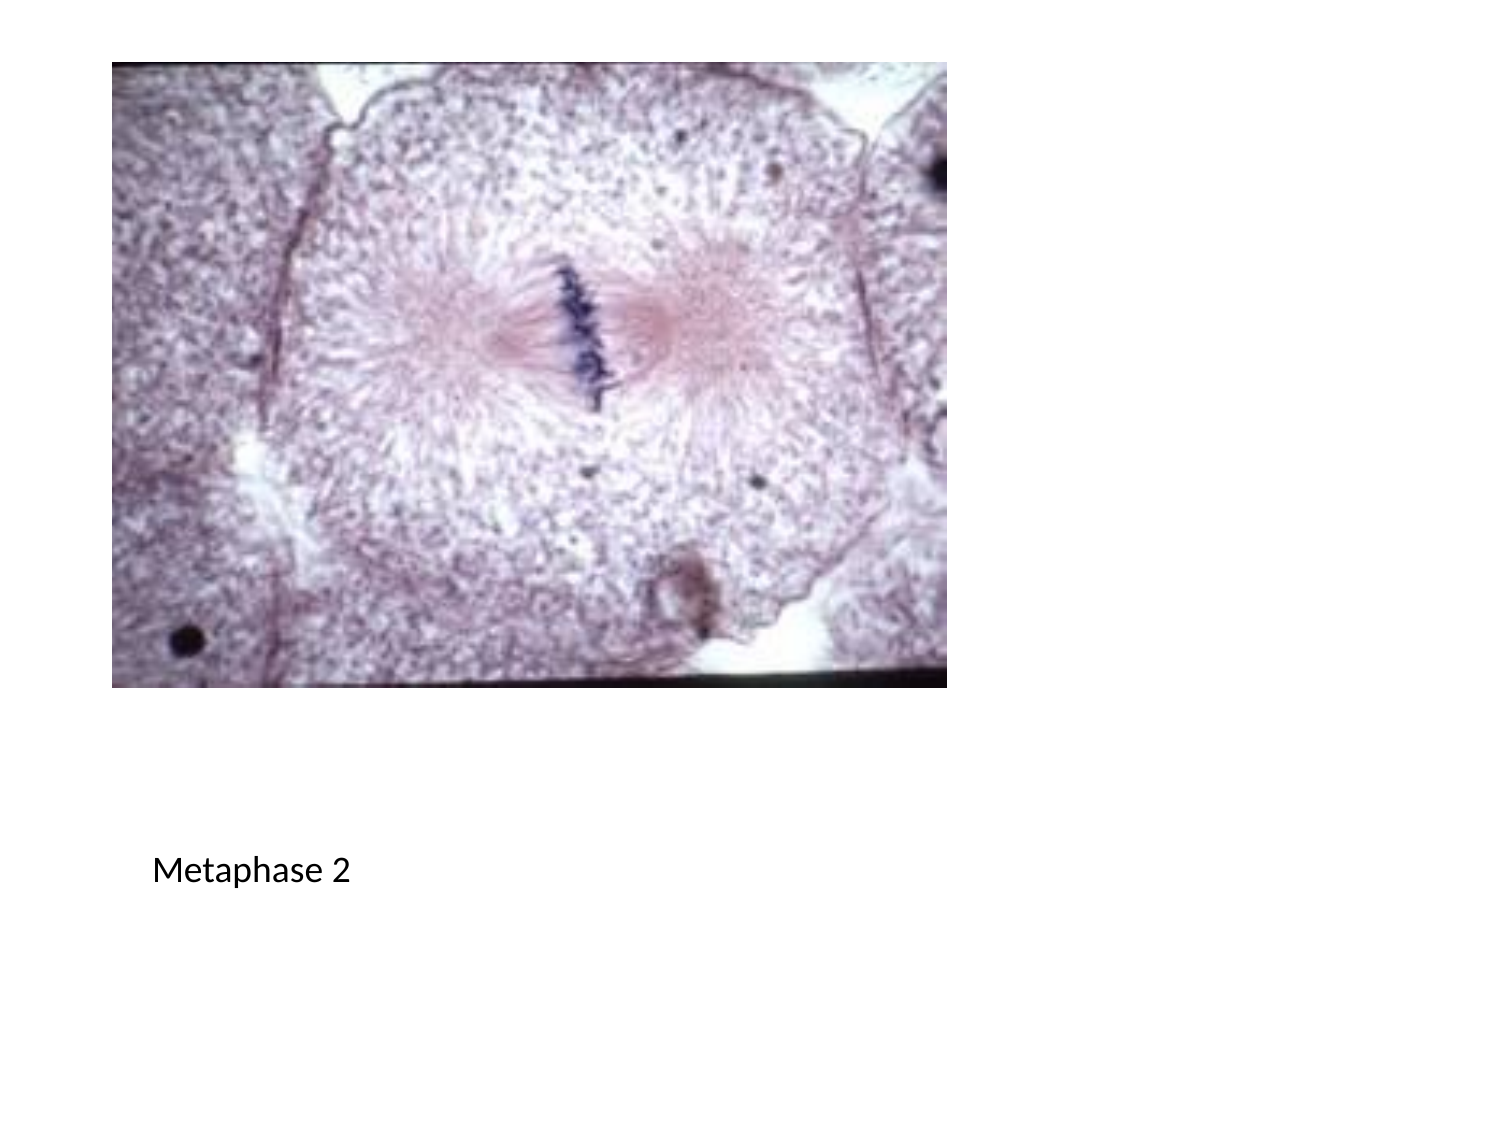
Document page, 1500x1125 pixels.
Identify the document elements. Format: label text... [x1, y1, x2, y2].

text_box Metaphase 2 [137, 837, 1325, 898]
picture [112, 62, 948, 688]
